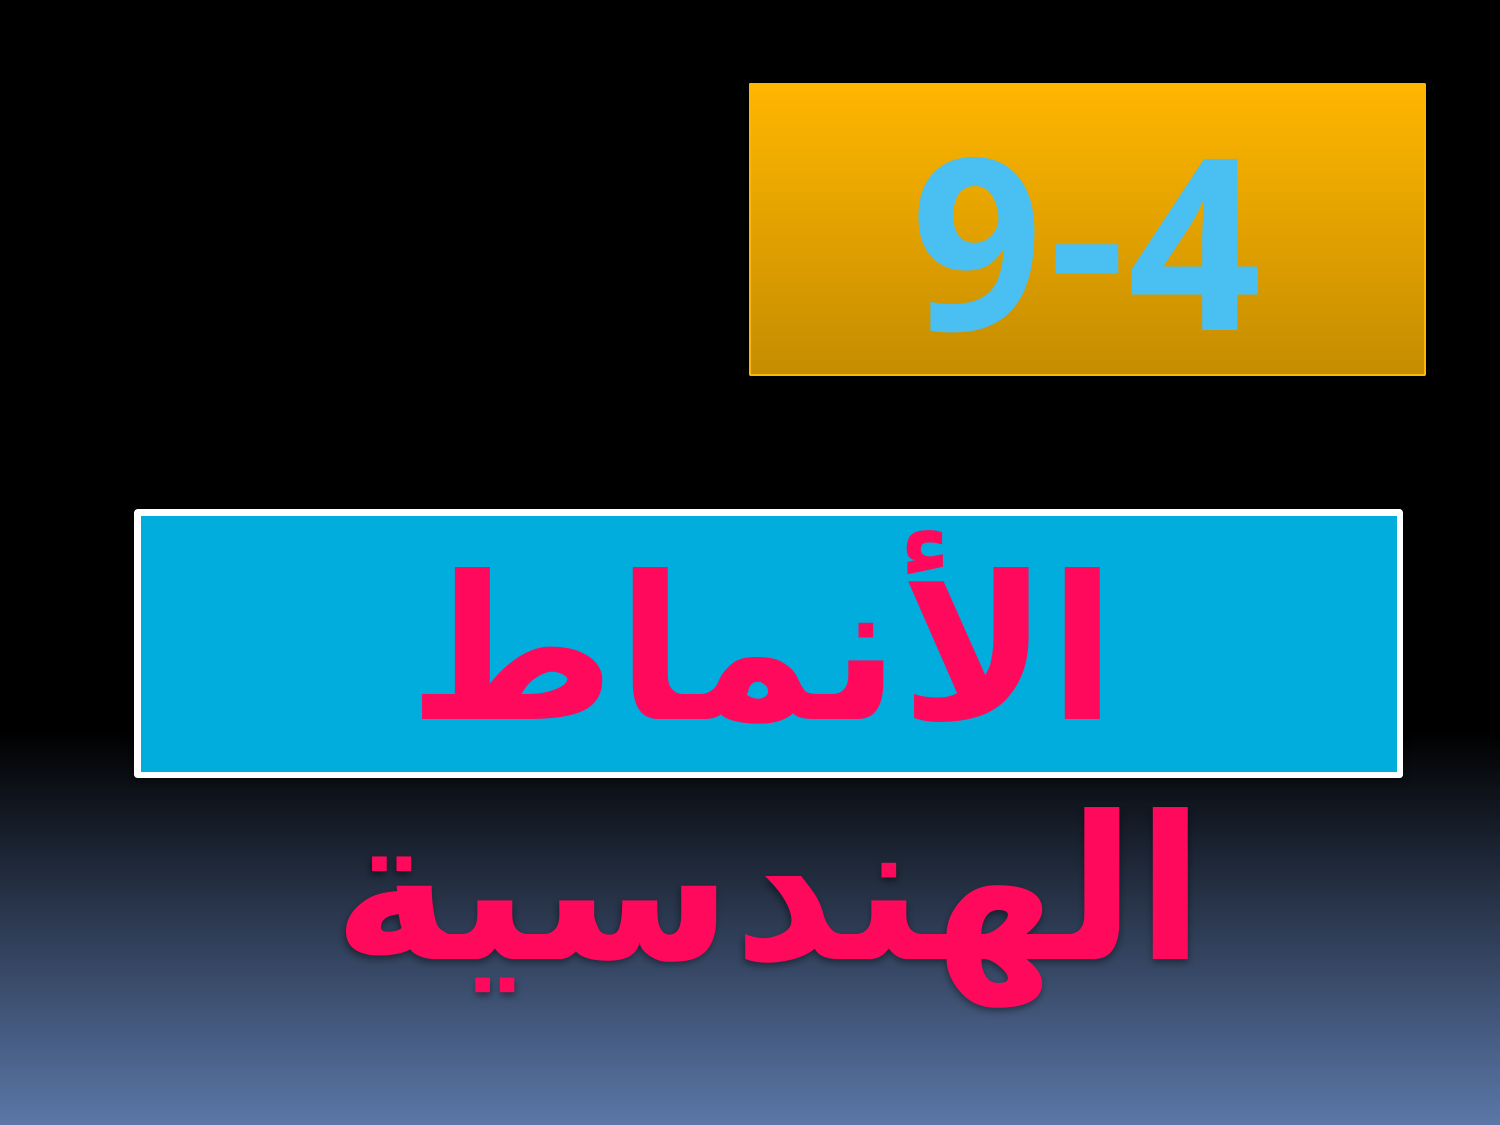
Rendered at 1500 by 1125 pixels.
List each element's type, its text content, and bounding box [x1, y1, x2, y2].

text_box 9-4 [749, 83, 1426, 376]
text_box الأنماط الهندسية [134, 509, 1403, 778]
